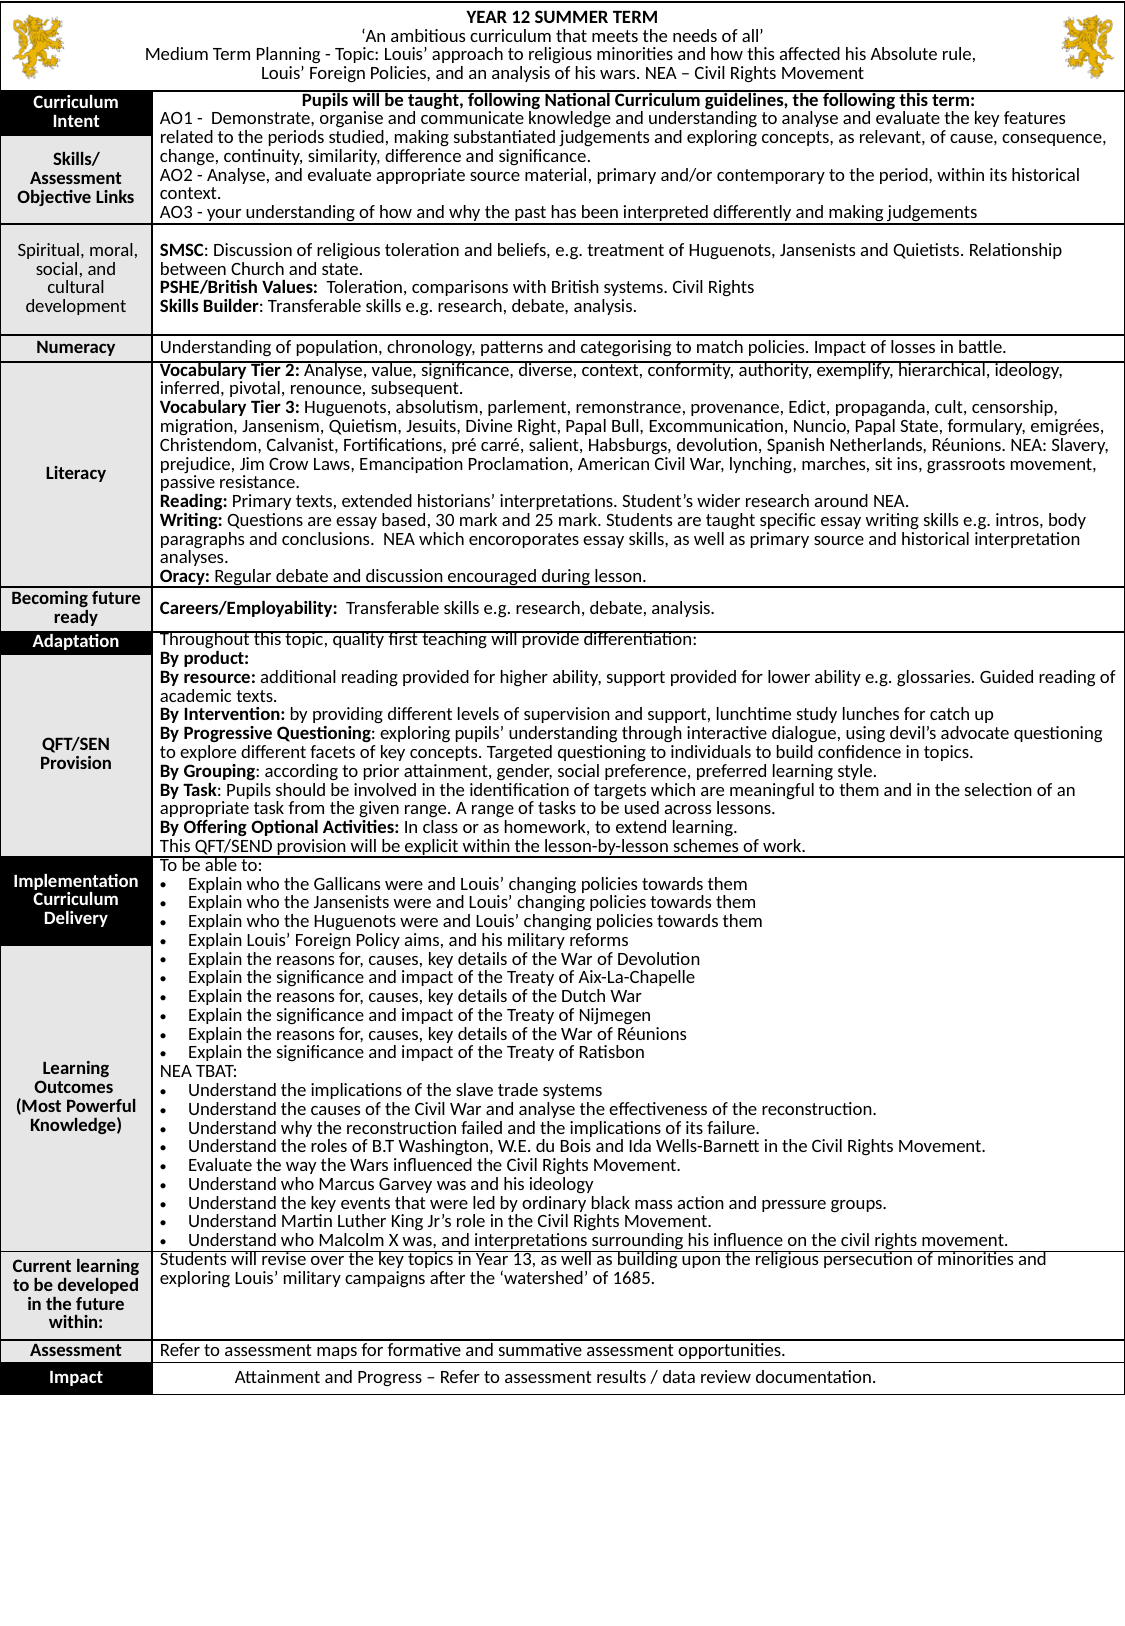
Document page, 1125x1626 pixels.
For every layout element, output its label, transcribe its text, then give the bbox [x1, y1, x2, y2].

picture [1054, 6, 1121, 82]
table_cell Numeracy [1, 336, 151, 361]
table_cell Skills/Assessment Objective Links [1, 136, 151, 223]
table_cell Curriculum Intent [1, 92, 151, 135]
table_cell Literacy [1, 363, 151, 586]
table_cell Students will revise over the key topics in Year 13, as well as building upon the religious persecution of minorities and exploring Louis’ military campaigns after the ‘watershed’ of 1685. [153, 1252, 1124, 1339]
table_cell Adaptation [1, 633, 151, 653]
table_cell Pupils will be taught, following National Curriculum guidelines, the following this term: AO1 - Demonstrate, organise and communicate knowledge and understanding to analyse and evaluate the key features related to the periods studied, making substantiated judgements and exploring concepts, as relevant, of cause, consequence, change, continuity, similarity, difference and significance. AO2 - Analyse, and evaluate appropriate source material, primary and/or contemporary to the period, within its historical context. AO3 - your understanding of how and why the past has been interpreted differently and making judgements [153, 92, 1124, 223]
picture [4, 6, 70, 82]
table_cell SMSC: Discussion of religious toleration and beliefs, e.g. treatment of Huguenots, Jansenists and Quietists. Relationship between Church and state. PSHE/British Values: Toleration, comparisons with British systems. Civil Rights Skills Builder: Transferable skills e.g. research, debate, analysis. [153, 225, 1124, 334]
table_cell Assessment [1, 1341, 151, 1362]
table_cell Implementation Curriculum Delivery [1, 858, 151, 944]
table_cell Learning Outcomes (Most Powerful Knowledge) [1, 946, 151, 1251]
table_cell Understanding of population, chronology, patterns and categorising to match policies. Impact of losses in battle. [153, 336, 1124, 361]
table_cell Attainment and Progress – Refer to assessment results / data review documentation. [153, 1363, 1124, 1394]
table_cell Throughout this topic, quality first teaching will provide differentiation: By product: By resource: additional reading provided for higher ability, support provided for lower ability e.g. glossaries. Guided reading of academic texts. By Intervention: by providing different levels of supervision and support, lunchtime study lunches for catch up By Progressive Questioning: exploring pupils’ understanding through interactive dialogue, using devil’s advocate questioning to explore different facets of key concepts. Targeted questioning to individuals to build confidence in topics. By Grouping: according to prior attainment, gender, social preference, preferred learning style. By Task: Pupils should be involved in the identification of targets which are meaningful to them and in the selection of an appropriate task from the given range. A range of tasks to be used across lessons. By Offering Optional Activities: In class or as homework, to extend learning. This QFT/SEND provision will be explicit within the lesson-by-lesson schemes of work. [153, 633, 1124, 856]
table_cell Refer to assessment maps for formative and summative assessment opportunities. [153, 1341, 1124, 1362]
table_cell Vocabulary Tier 2: Analyse, value, significance, diverse, context, conformity, authority, exemplify, hierarchical, ideology, inferred, pivotal, renounce, subsequent. Vocabulary Tier 3: Huguenots, absolutism, parlement, remonstrance, provenance, Edict, propaganda, cult, censorship, migration, Jansenism, Quietism, Jesuits, Divine Right, Papal Bull, Excommunication, Nuncio, Papal State, formulary, emigrées, Christendom, Calvanist, Fortifications, pré carré, salient, Habsburgs, devolution, Spanish Netherlands, Réunions. NEA: Slavery, prejudice, Jim Crow Laws, Emancipation Proclamation, American Civil War, lynching, marches, sit ins, grassroots movement, passive resistance. Reading: Primary texts, extended historians’ interpretations. Student’s wider research around NEA. Writing: Questions are essay based, 30 mark and 25 mark. Students are taught specific essay writing skills e.g. intros, body paragraphs and conclusions. NEA which encoroporates essay skills, as well as primary source and historical interpretation analyses. Oracy: Regular debate and discussion encouraged during lesson. [153, 363, 1124, 586]
table_cell Becoming future ready [1, 588, 151, 631]
table_cell Spiritual, moral, social, and cultural development [1, 225, 151, 334]
table_header YEAR 12 SUMMER TERM ‘An ambitious curriculum that meets the needs of all’ Medium Term Planning - Topic: Louis’ approach to religious minorities and how this affected his Absolute rule, Louis’ Foreign Policies, and an analysis of his wars. NEA – Civil Rights Movement [1, 3, 1124, 90]
table_cell Current learning to be developed in the future within: [1, 1252, 151, 1339]
table_cell Impact [1, 1363, 151, 1394]
table_cell Careers/Employability: Transferable skills e.g. research, debate, analysis. [153, 588, 1124, 631]
table_cell To be able to: Explain who the Gallicans were and Louis’ changing policies towards them Explain who the Jansenists were and Louis’ changing policies towards them Explain who the Huguenots were and Louis’ changing policies towards them Explain Louis’ Foreign Policy aims, and his military reforms Explain the reasons for, causes, key details of the War of Devolution Explain the significance and impact of the Treaty of Aix-La-Chapelle Explain the reasons for, causes, key details of the Dutch War Explain the significance and impact of the Treaty of Nijmegen Explain the reasons for, causes, key details of the War of Réunions Explain the significance and impact of the Treaty of Ratisbon NEA TBAT: Understand the implications of the slave trade systems Understand the causes of the Civil War and analyse the effectiveness of the reconstruction. Understand why the reconstruction failed and the implications of its failure. Understand the roles of B.T Washington, W.E. du Bois and Ida Wells-Barnett in the Civil Rights Movement. Evaluate the way the Wars influenced the Civil Rights Movement. Understand who Marcus Garvey was and his ideology Understand the key events that were led by ordinary black mass action and pressure groups. Understand Martin Luther King Jr’s role in the Civil Rights Movement. Understand who Malcolm X was, and interpretations surrounding his influence on the civil rights movement.​ [153, 858, 1124, 1251]
table_cell QFT/SEN Provision [1, 655, 151, 856]
